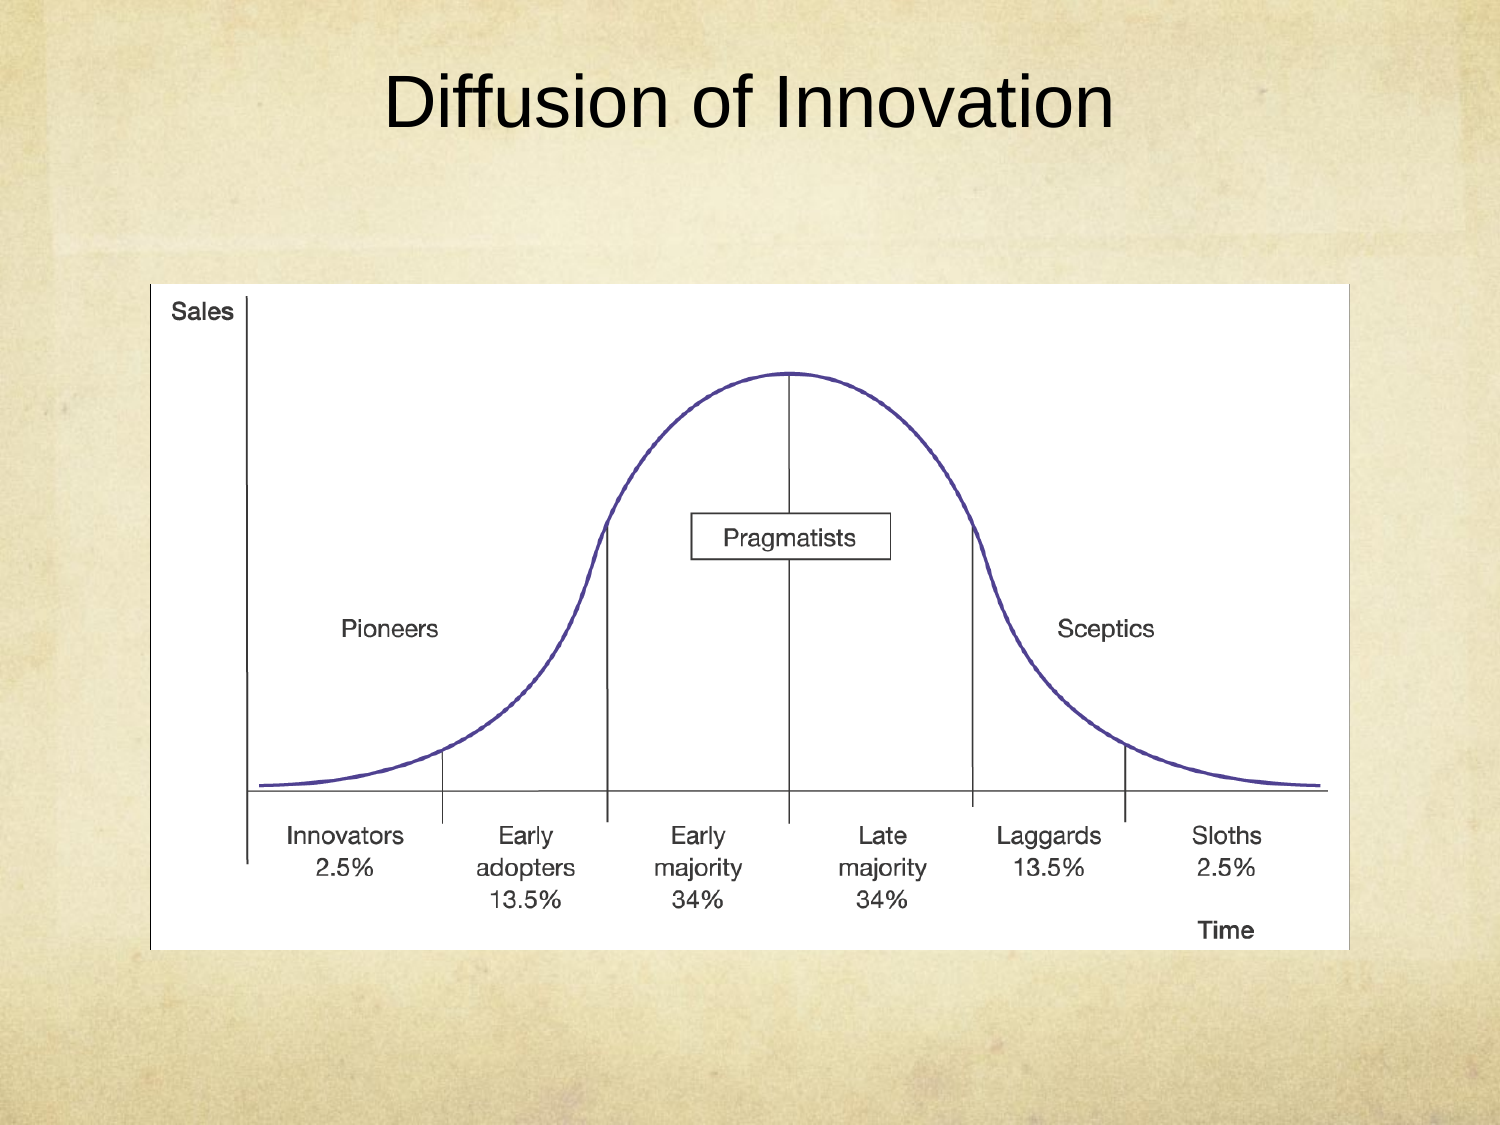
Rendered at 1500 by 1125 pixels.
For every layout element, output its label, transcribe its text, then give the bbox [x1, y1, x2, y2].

title Diffusion of Innovation [75, 45, 1425, 150]
picture [0, 0, 1500, 1125]
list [149, 284, 1351, 951]
